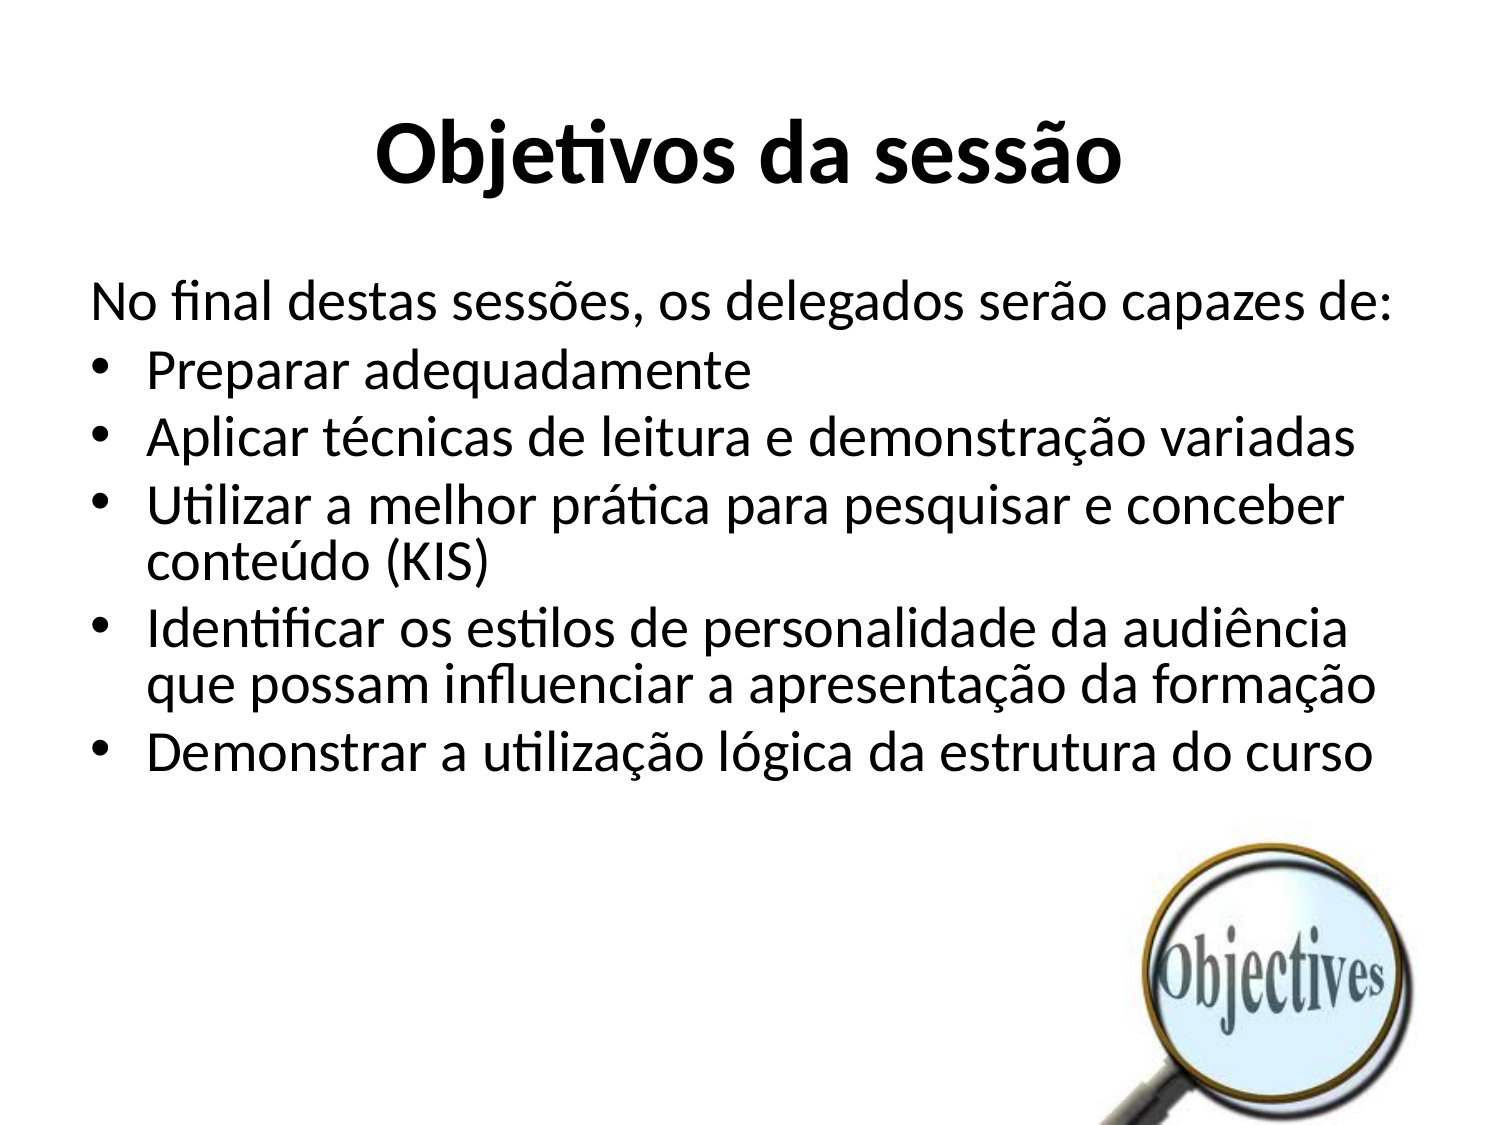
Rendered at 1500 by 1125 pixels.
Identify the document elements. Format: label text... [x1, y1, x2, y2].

picture [1046, 822, 1500, 1125]
list No final destas sessões, os delegados serão capazes de: Preparar adequadamente Aplicar técnicas de leitura e demonstração variadas Utilizar a melhor prática para pesquisar e conceber conteúdo (KIS) Identificar os estilos de personalidade da audiência que possam influenciar a apresentação da formação Demonstrar a utilização lógica da estrutura do curso [74, 262, 1426, 1006]
title Objetivos da sessão [74, 61, 1426, 233]
